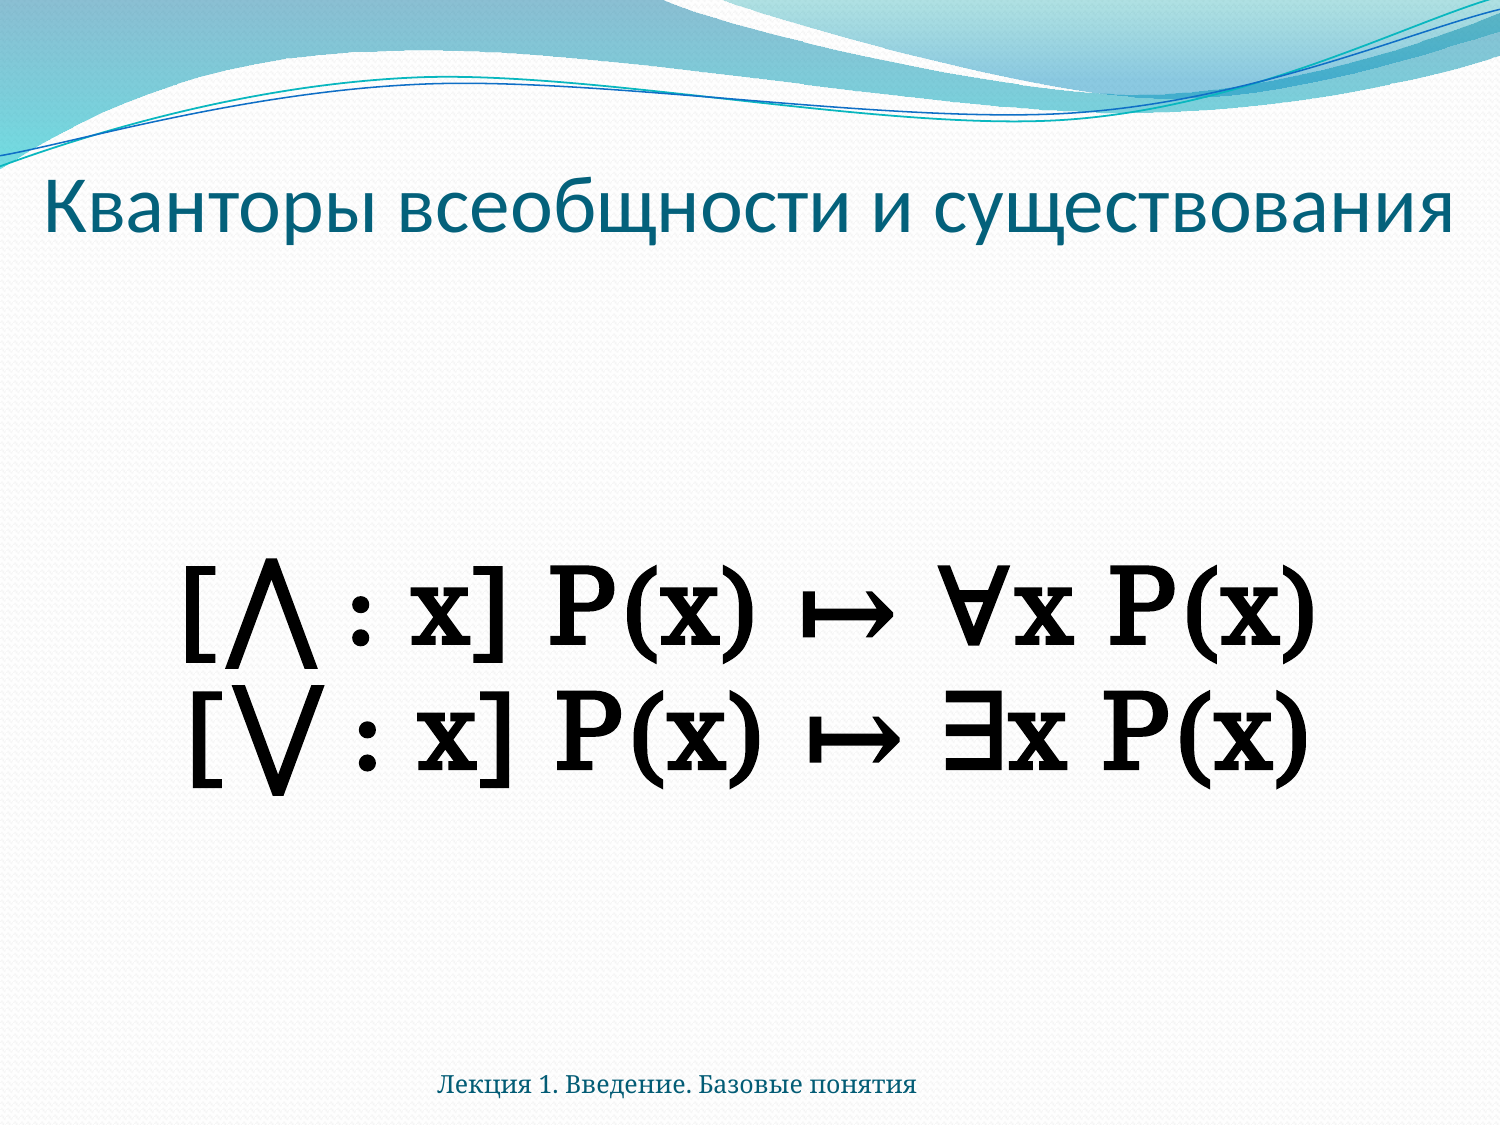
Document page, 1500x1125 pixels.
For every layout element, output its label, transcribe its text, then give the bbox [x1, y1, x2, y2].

footer Лекция 1. Введение. Базовые понятия [437, 1042, 988, 1103]
title Кванторы всеобщности и существования [29, 127, 1471, 249]
list [⋀ : x] P(x) ↦ ∀x P(x) [⋁ : x] P(x) ↦ ∃x P(x) [29, 257, 1471, 1071]
